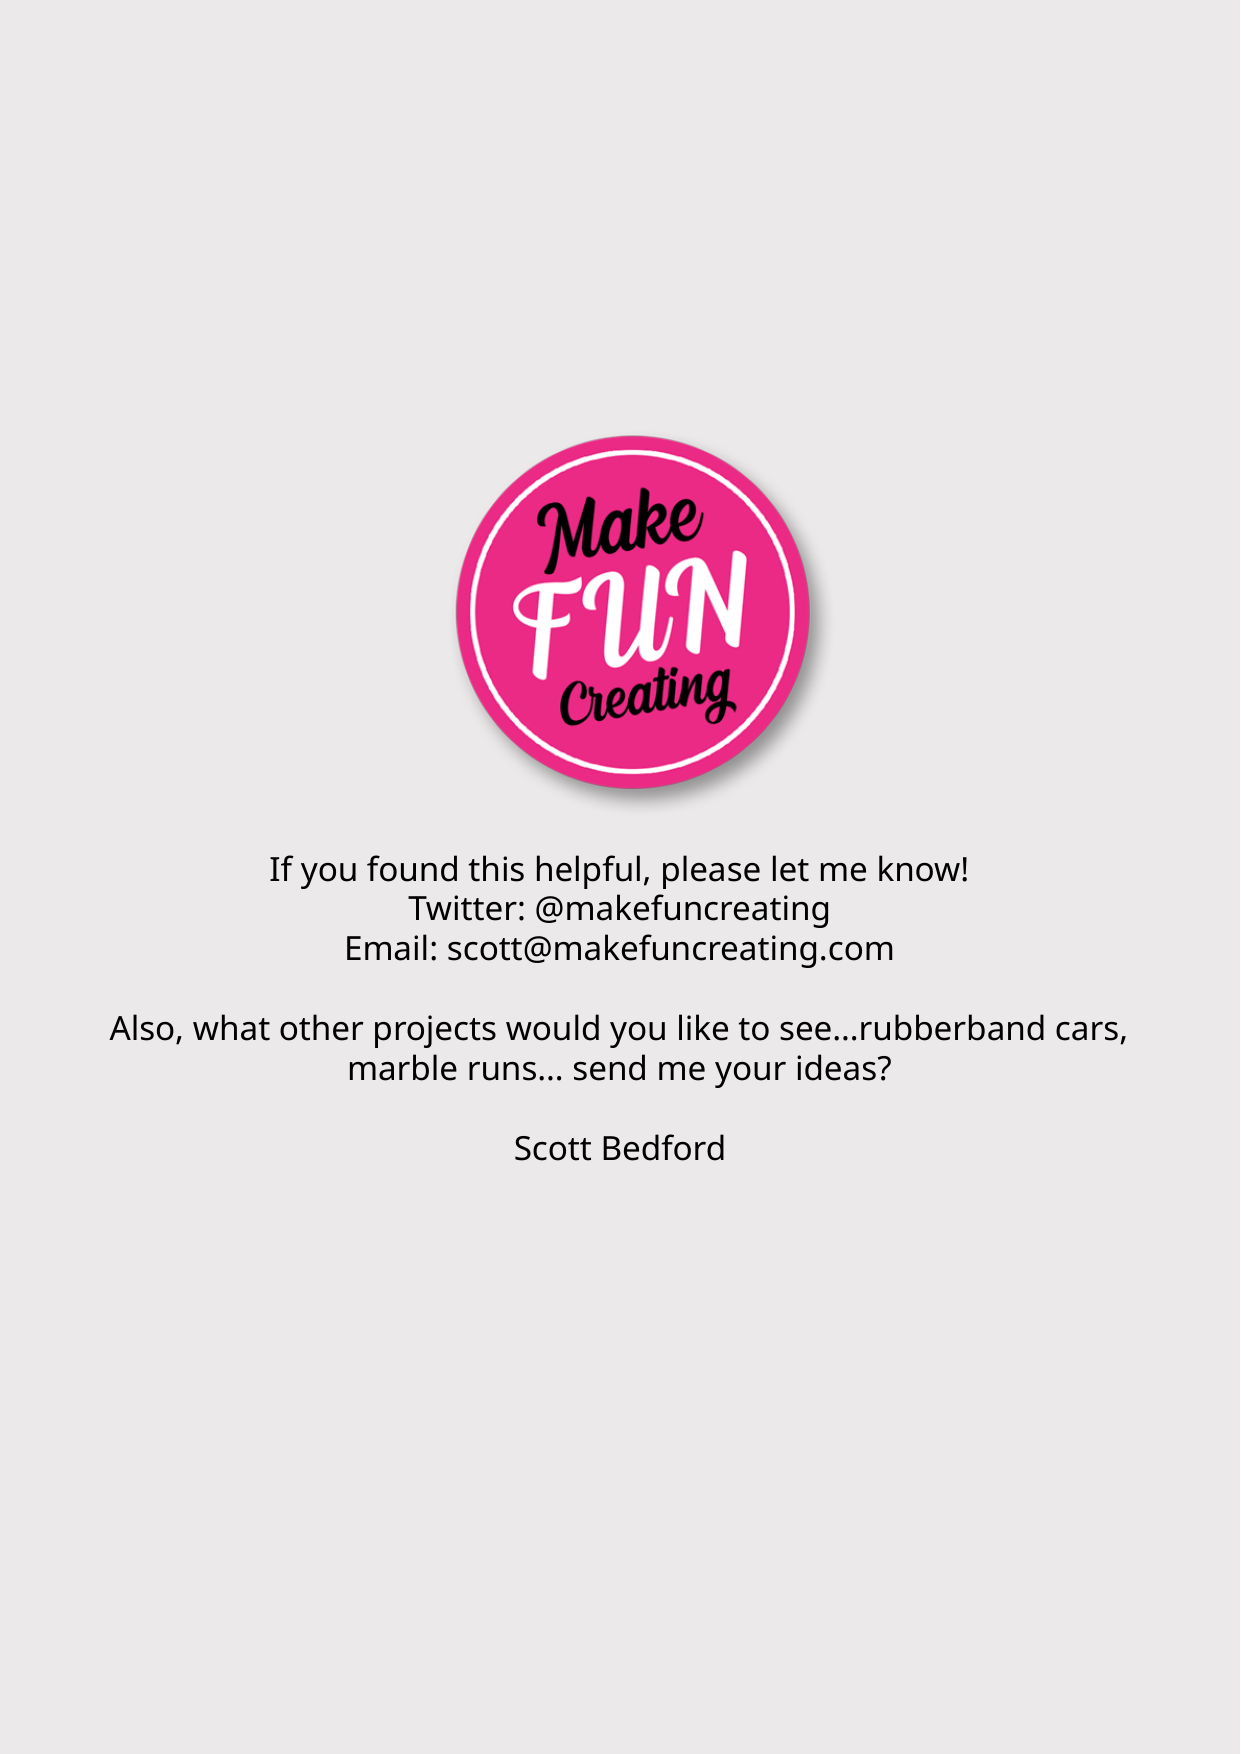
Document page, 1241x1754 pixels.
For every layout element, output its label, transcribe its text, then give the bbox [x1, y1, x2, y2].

text_box If you found this helpful, please let me know! Twitter: @makefuncreating Email: scott@makefuncreating.com Also, what other projects would you like to see…rubberband cars, marble runs… send me your ideas? Scott Bedford [0, 840, 1241, 1175]
picture [420, 427, 838, 818]
